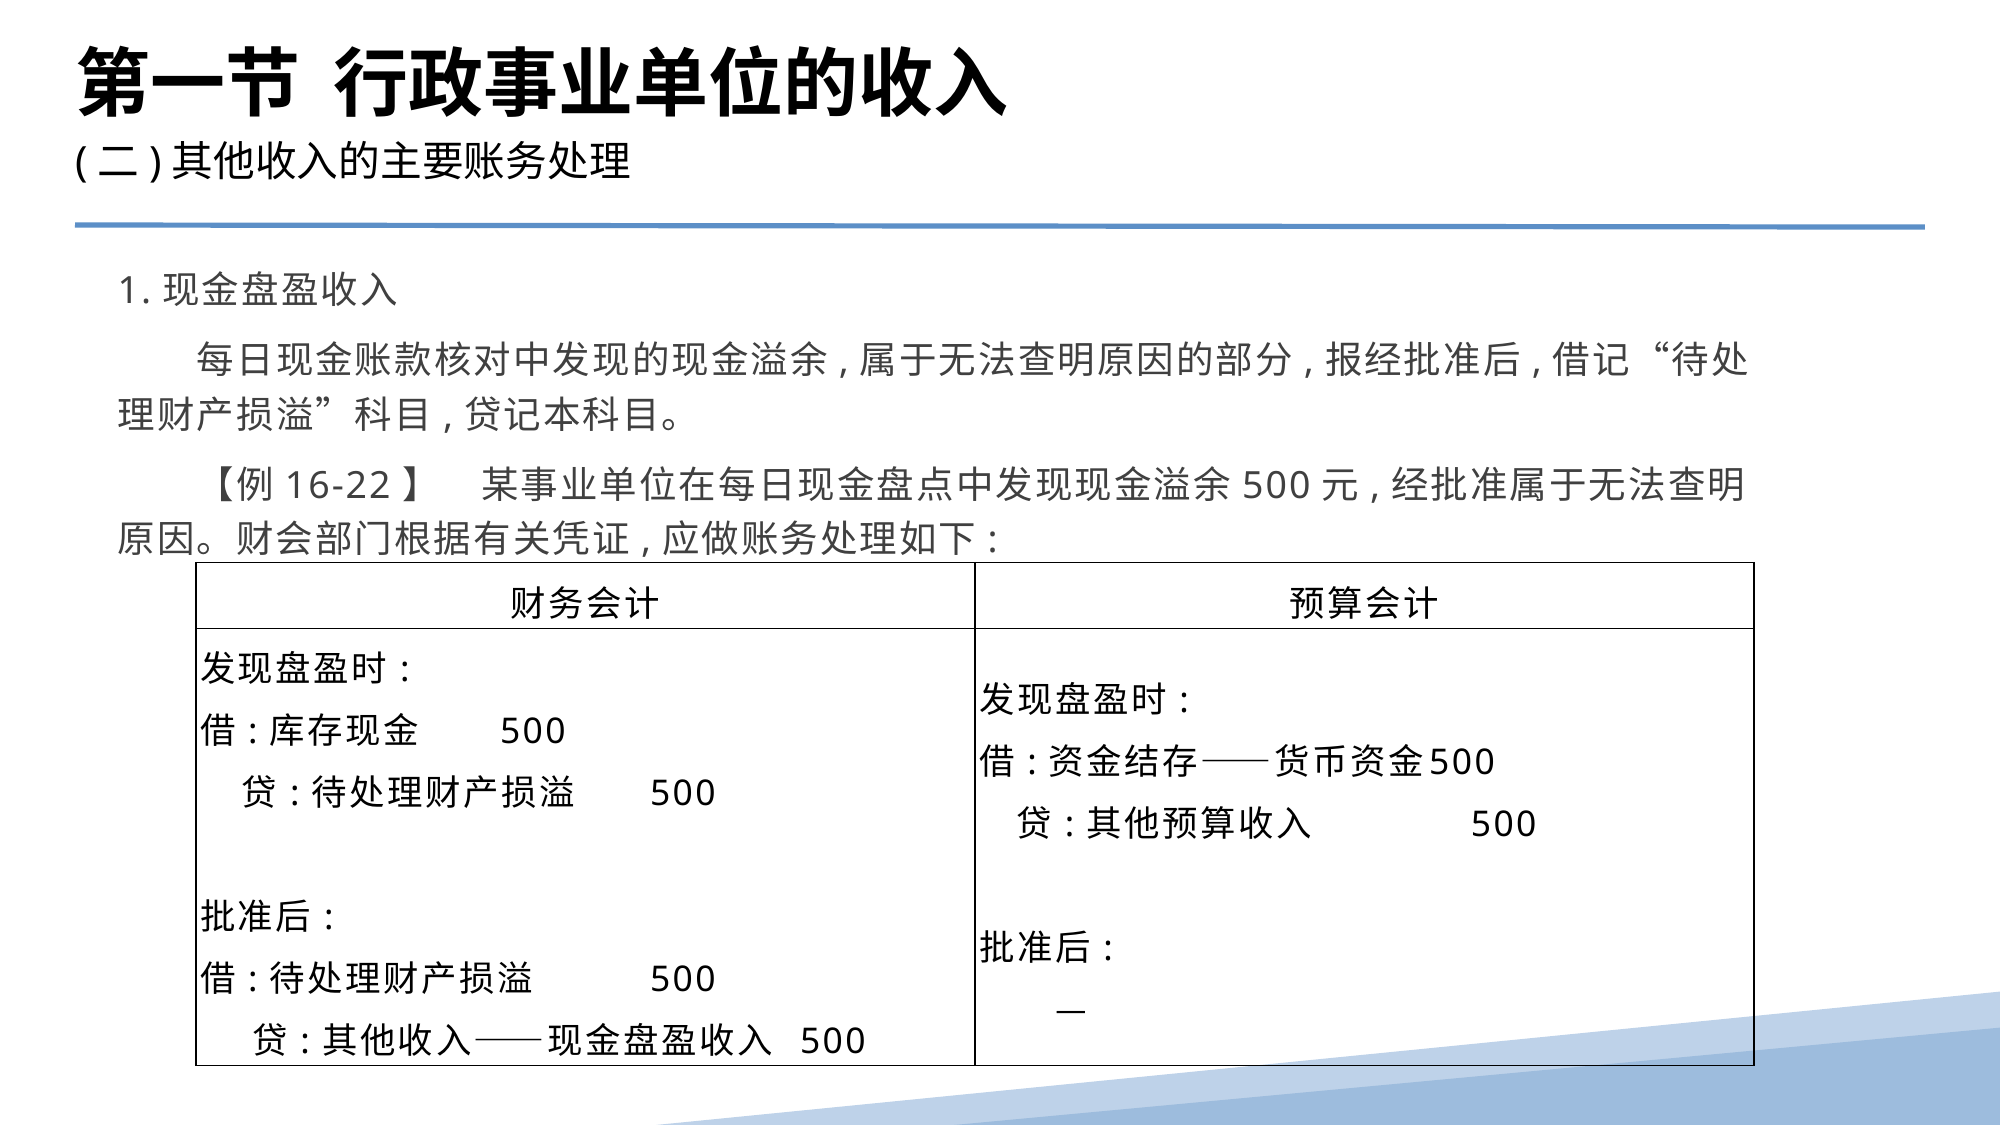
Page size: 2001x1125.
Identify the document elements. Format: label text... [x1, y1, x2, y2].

table_cell 发现盘盈时: 借:资金结存——货币资金 500 贷:其他预算收入 500 批准后: — [976, 629, 1753, 991]
table_header 财务会计 [197, 563, 974, 628]
text_box 1.现金盘盈收入 每日现金账款核对中发现的现金溢余,属于无法查明原因的部分,报经批准后,借记“待处理财产损溢”科目,贷记本科目。 【例16-22】 某事业单位在每日现金盘点中发现现金溢余500元,经批准属于无法查明原因。财会部门根据有关凭证,应做账务处理如下: [107, 232, 1795, 586]
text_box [74, 224, 1925, 228]
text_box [656, 991, 2000, 1125]
text_box 第一节 行政事业单位的收入 [75, 24, 1925, 124]
table_header 预算会计 [976, 563, 1753, 628]
text_box (二)其他收入的主要账务处理 [75, 124, 1925, 200]
table_cell 发现盘盈时: 借:库存现金 500 贷:待处理财产损溢 500 批准后: 借:待处理财产损溢 500 贷:其他收入——现金盘盈收入 500 [197, 629, 974, 1065]
